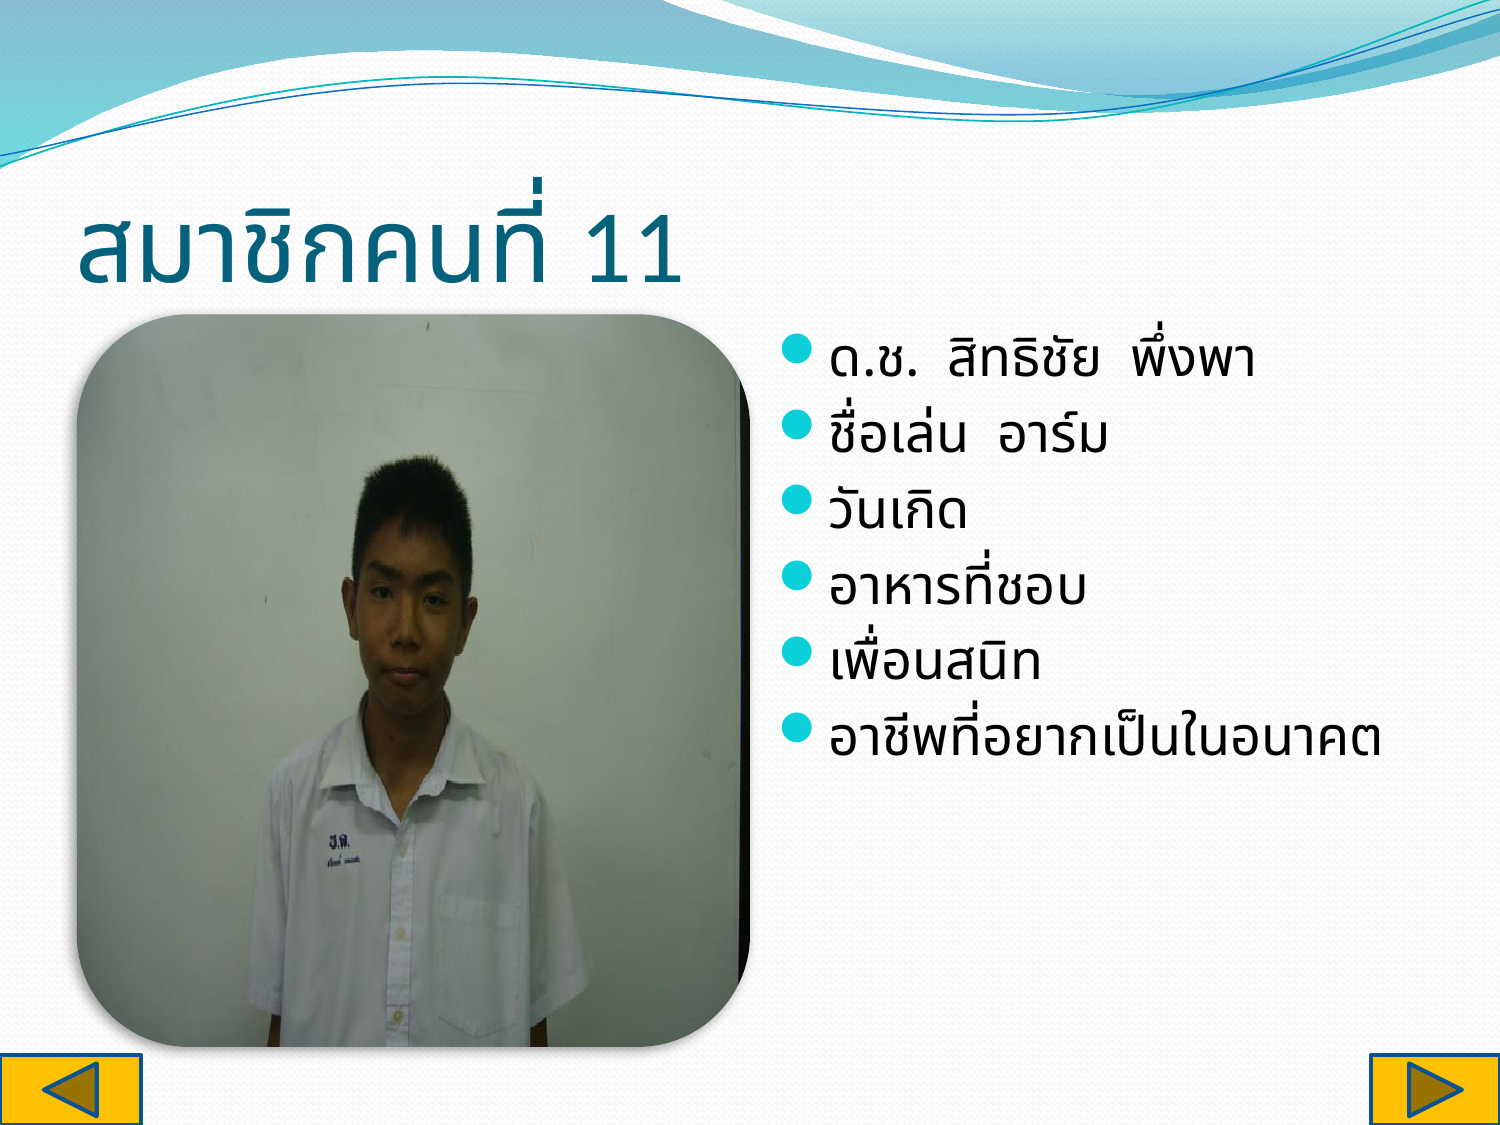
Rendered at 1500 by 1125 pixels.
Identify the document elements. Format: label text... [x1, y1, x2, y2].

picture [76, 314, 751, 1048]
text_box [1369, 1053, 1500, 1125]
text_box [72, 1053, 143, 1059]
text_box [0, 1053, 143, 1125]
title สมาชิกคนที่ 11 [74, 115, 1426, 304]
list ด.ช. สิทธิชัย พึ่งพา ชื่อเล่น อาร์ม วันเกิด อาหารที่ชอบ เพื่อนสนิท อาชีพที่อยากเป็นในอนาคต [762, 314, 1426, 1043]
